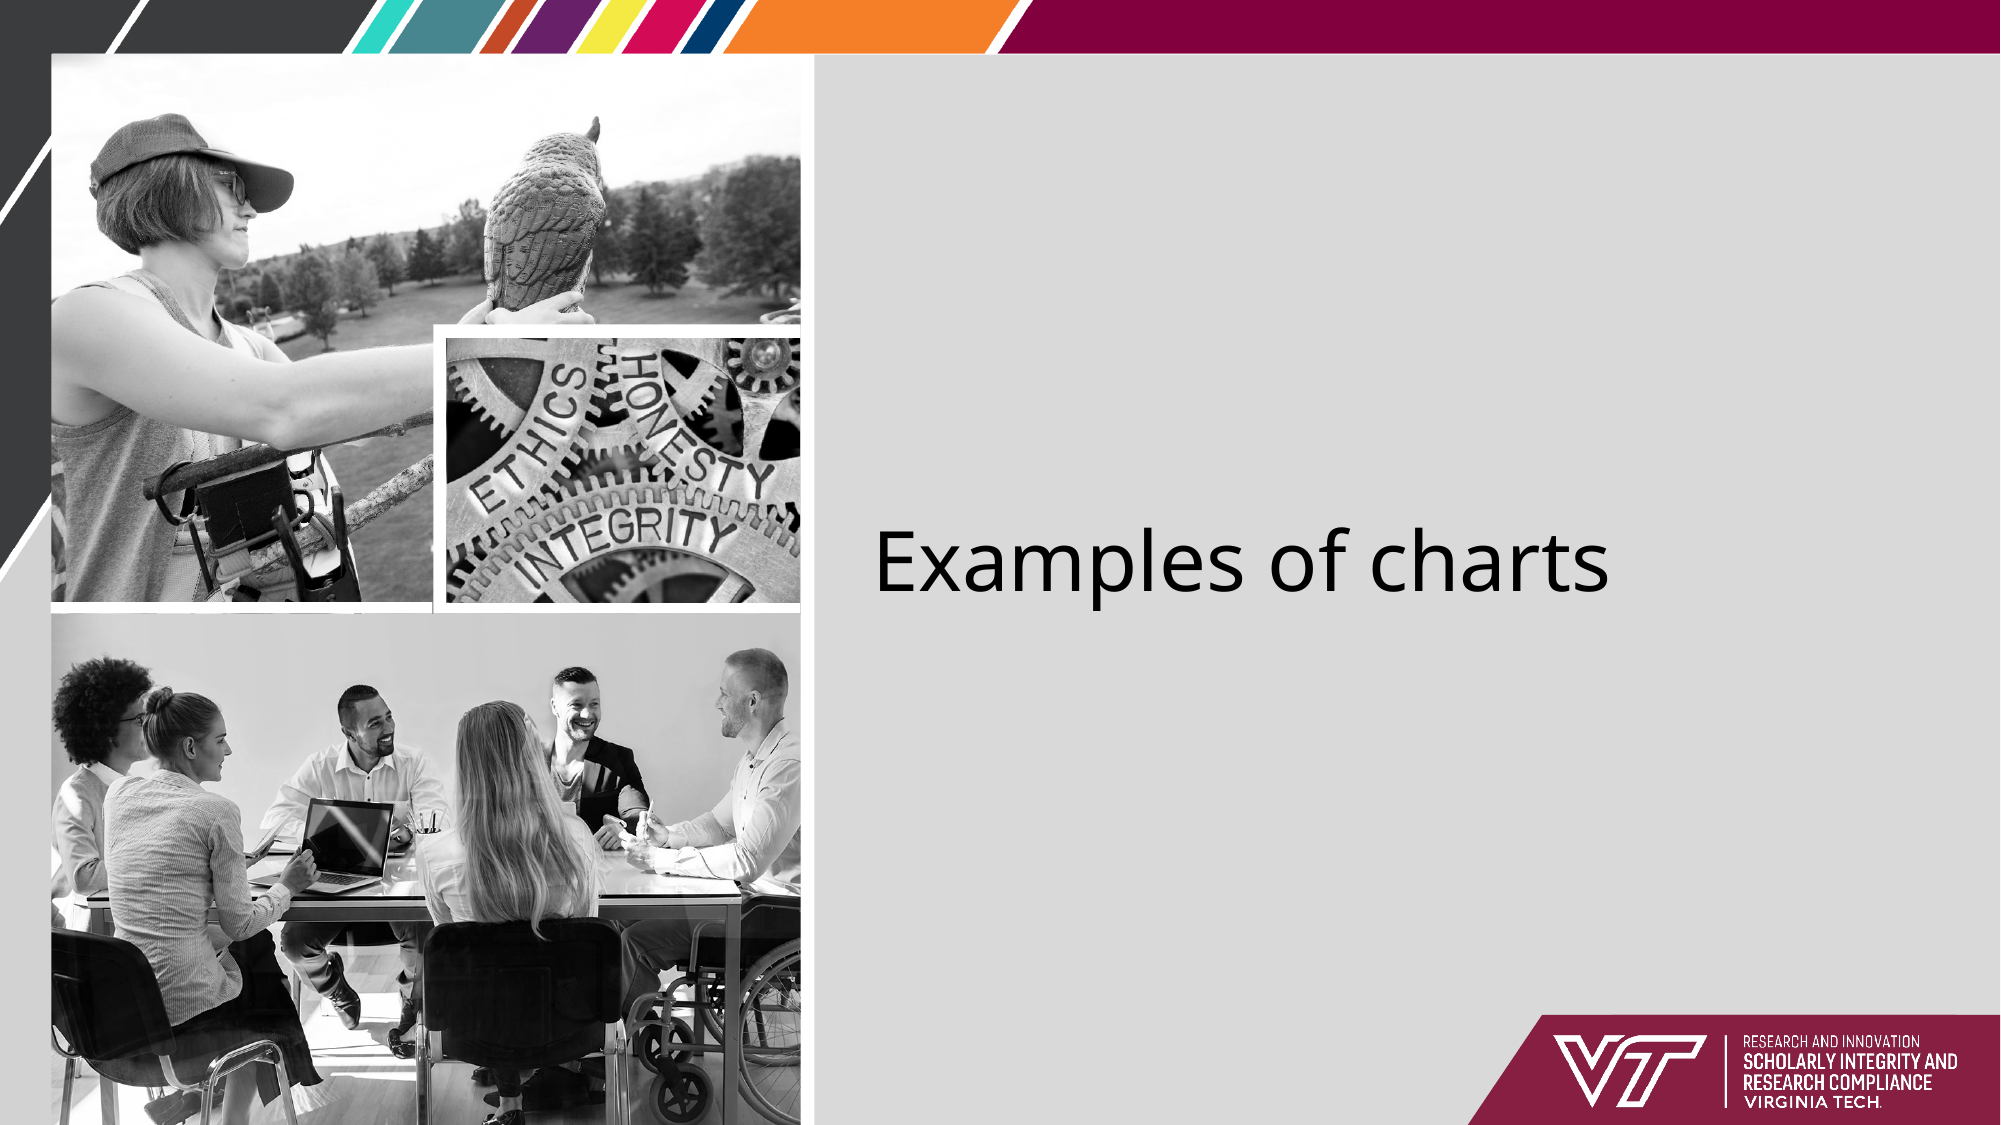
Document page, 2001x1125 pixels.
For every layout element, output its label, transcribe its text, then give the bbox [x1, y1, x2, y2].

picture [1553, 1035, 1957, 1108]
title Examples of charts [872, 66, 1902, 610]
picture [0, 0, 2000, 1125]
